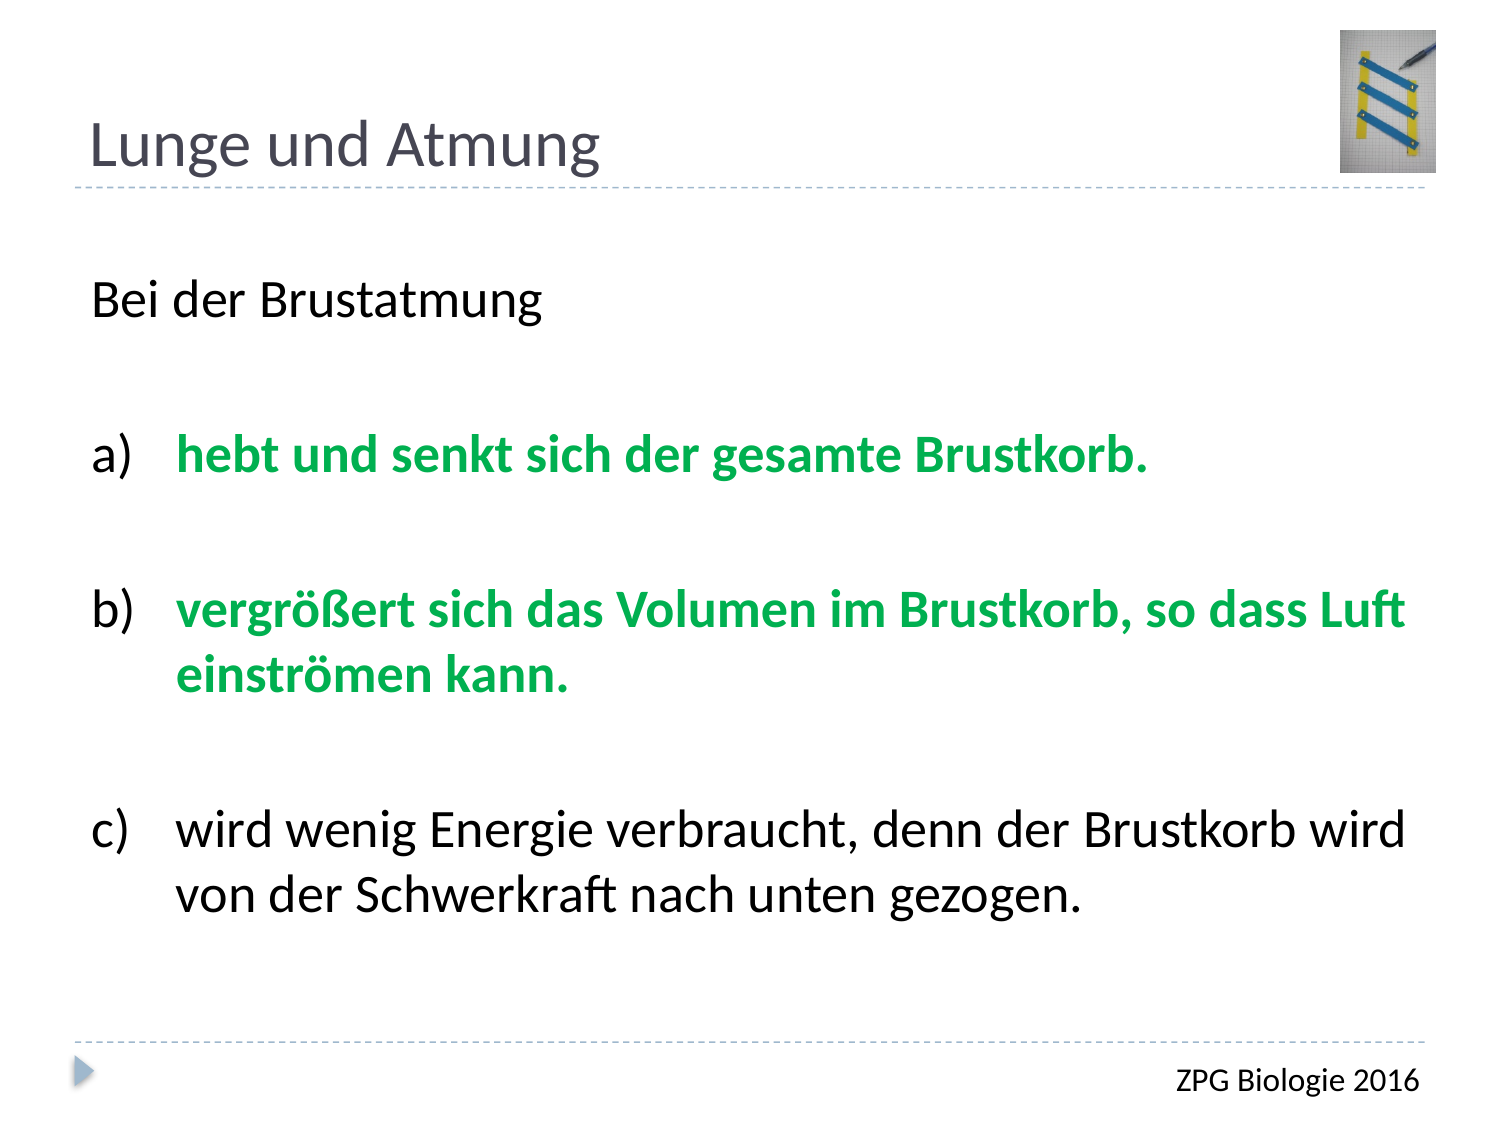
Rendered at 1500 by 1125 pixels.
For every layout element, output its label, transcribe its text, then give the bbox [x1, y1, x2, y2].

list Bei der Brustatmung a) hebt und senkt sich der gesamte Brustkorb. b) vergrößert sich das Volumen im Brustkorb, so dass Luft einströmen kann. c) wird wenig Energie verbraucht, denn der Brustkorb wird von der Schwerkraft nach unten gezogen. [76, 255, 1427, 1024]
title Lunge und Atmung [75, 24, 1425, 188]
picture [1340, 30, 1436, 173]
text_box ZPG Biologie 2016 [112, 1050, 1435, 1105]
